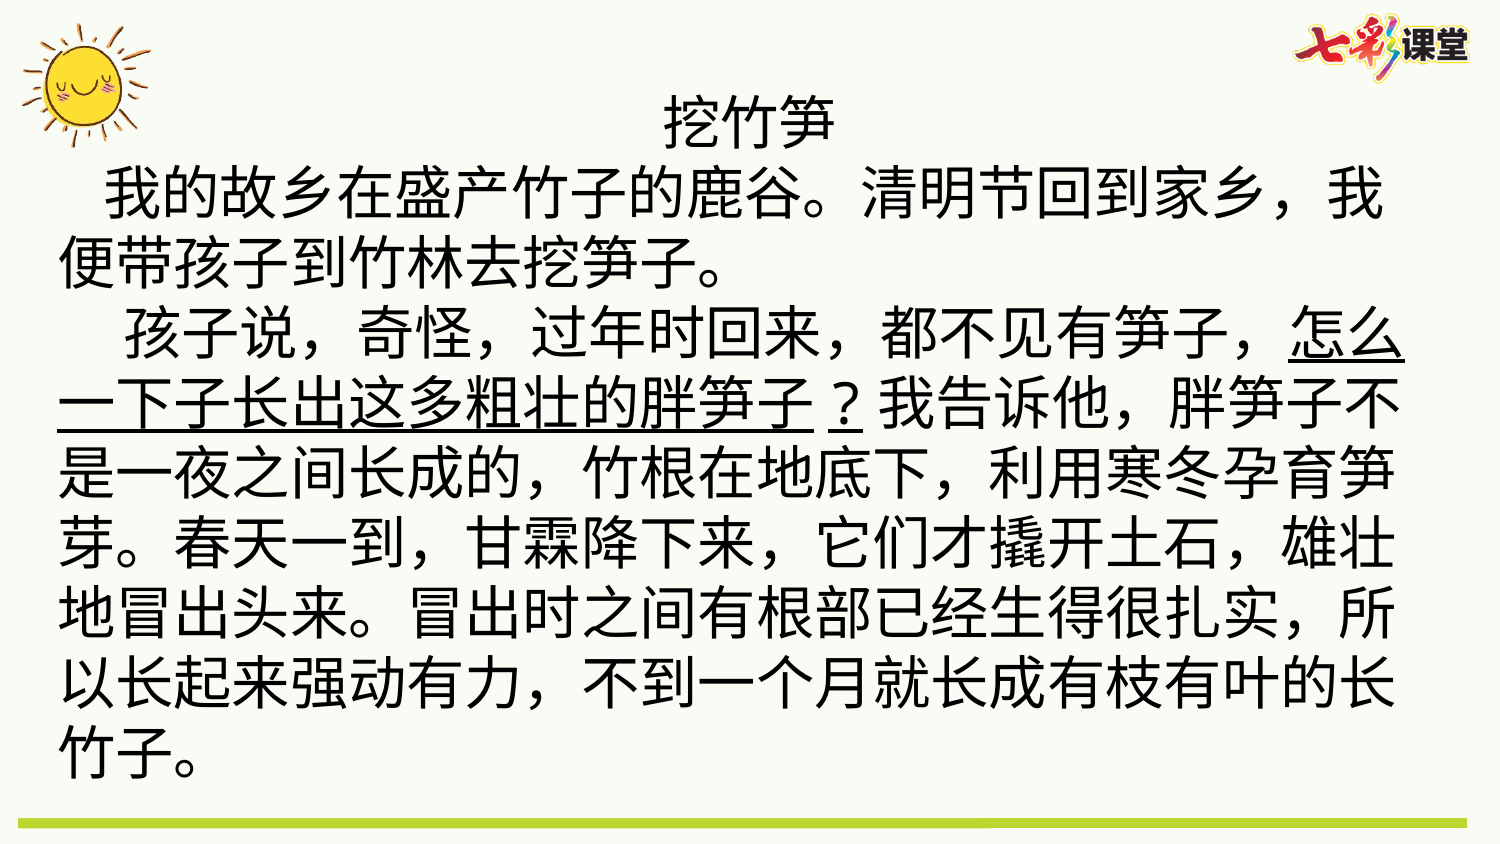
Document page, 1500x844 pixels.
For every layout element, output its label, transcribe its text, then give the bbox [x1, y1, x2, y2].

picture [18, 771, 1467, 844]
picture [1291, 9, 1472, 87]
text_box 挖竹笋 我的故乡在盛产竹子的鹿谷。清明节回到家乡，我便带孩子到竹林去挖笋子。 孩子说，奇怪，过年时回来，都不见有笋子，怎么一下子长出这多粗壮的胖笋子?我告诉他，胖笋子不是一夜之间长成的，竹根在地底下，利用寒冬孕育笋芽。春天一到，甘霖降下来，它们才撬开土石，雄壮地冒出头来。冒出时之间有根部已经生得很扎实，所以长起来强动有力，不到一个月就长成有枝有叶的长竹子。 [42, 78, 1458, 794]
picture [0, 0, 173, 172]
